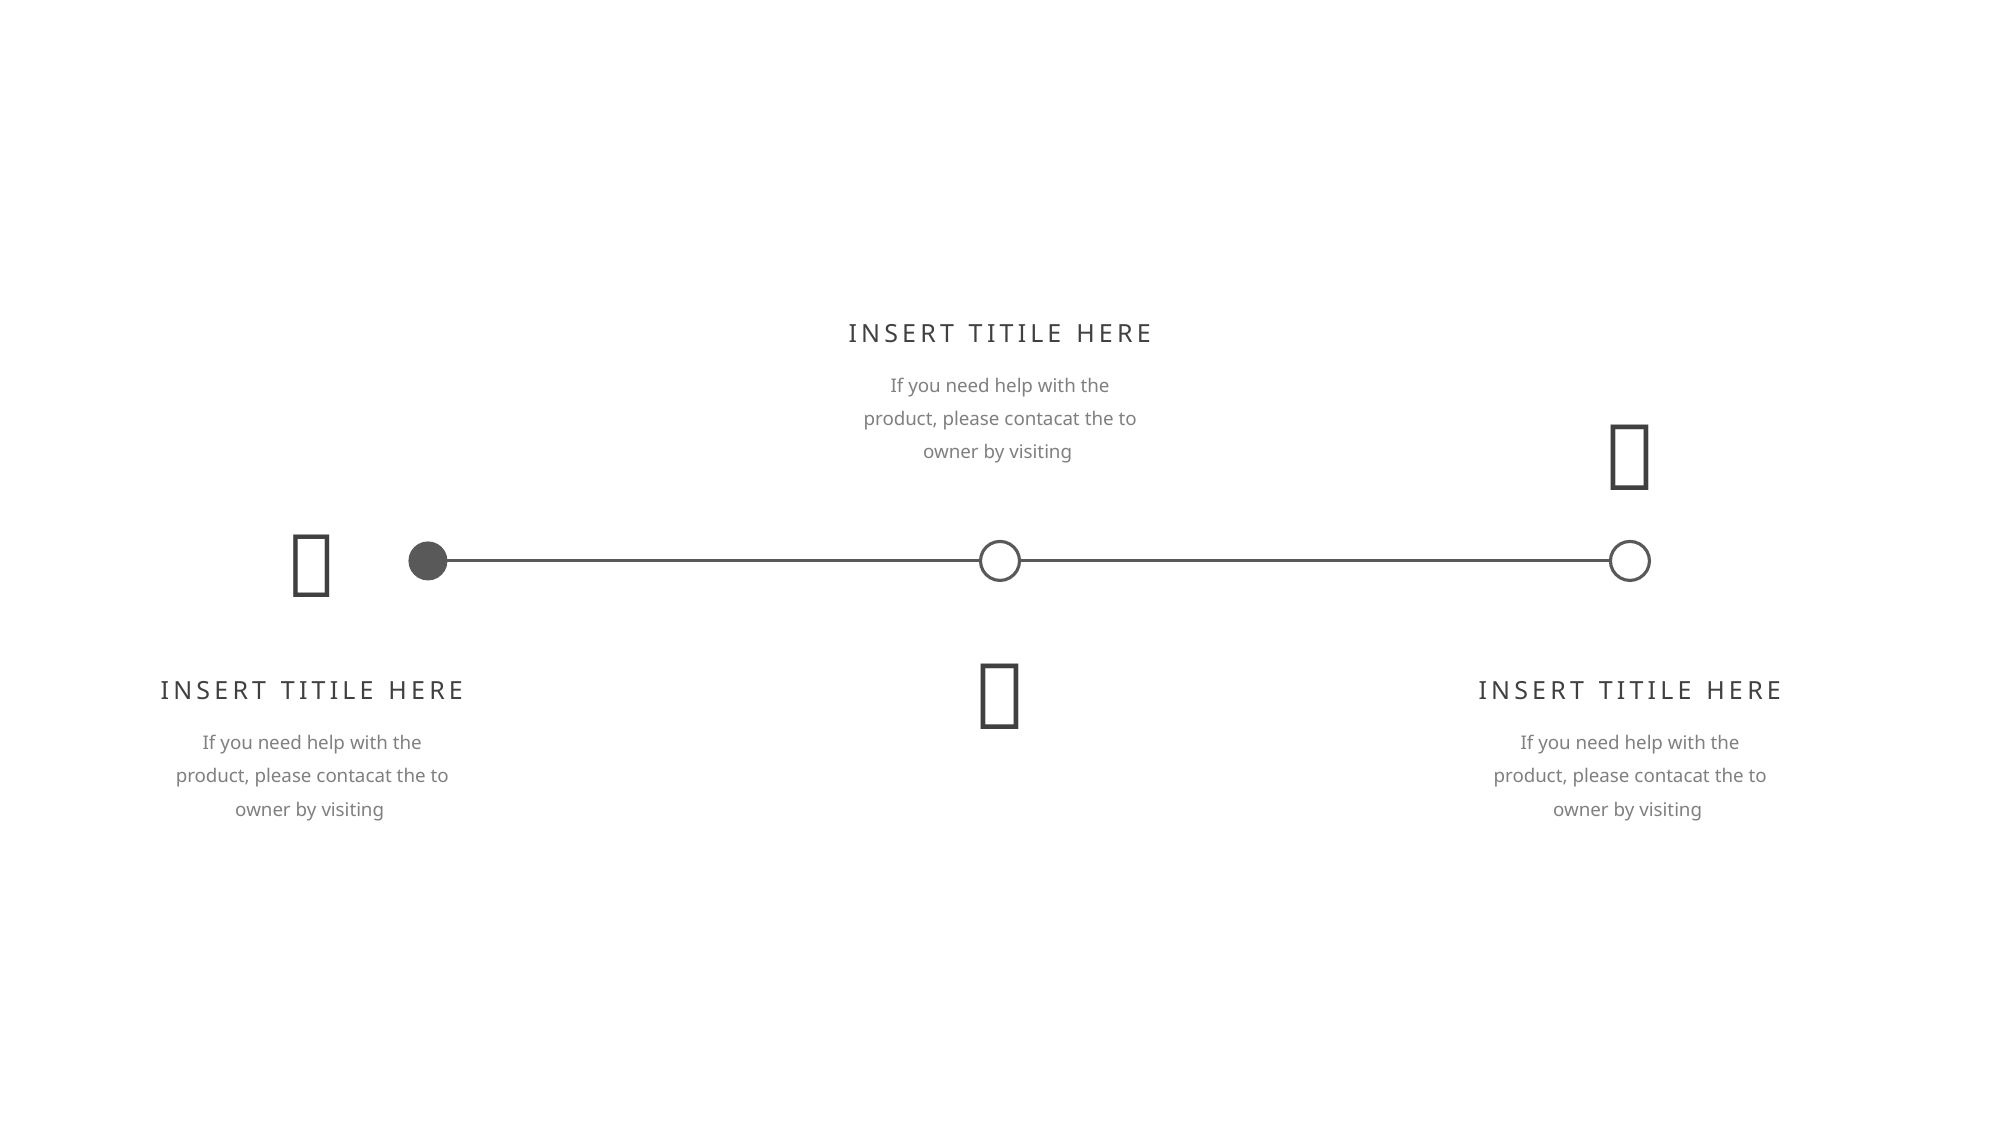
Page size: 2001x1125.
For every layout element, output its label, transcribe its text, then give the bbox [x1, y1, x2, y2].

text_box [802, 300, 1198, 469]
text_box  [244, 502, 380, 623]
text_box  [932, 630, 1068, 756]
text_box  [1562, 391, 1698, 517]
text_box [407, 540, 449, 582]
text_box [1432, 657, 1828, 826]
text_box [1609, 540, 1651, 582]
text_box [979, 540, 1021, 560]
text_box [979, 561, 1021, 582]
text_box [114, 657, 510, 826]
